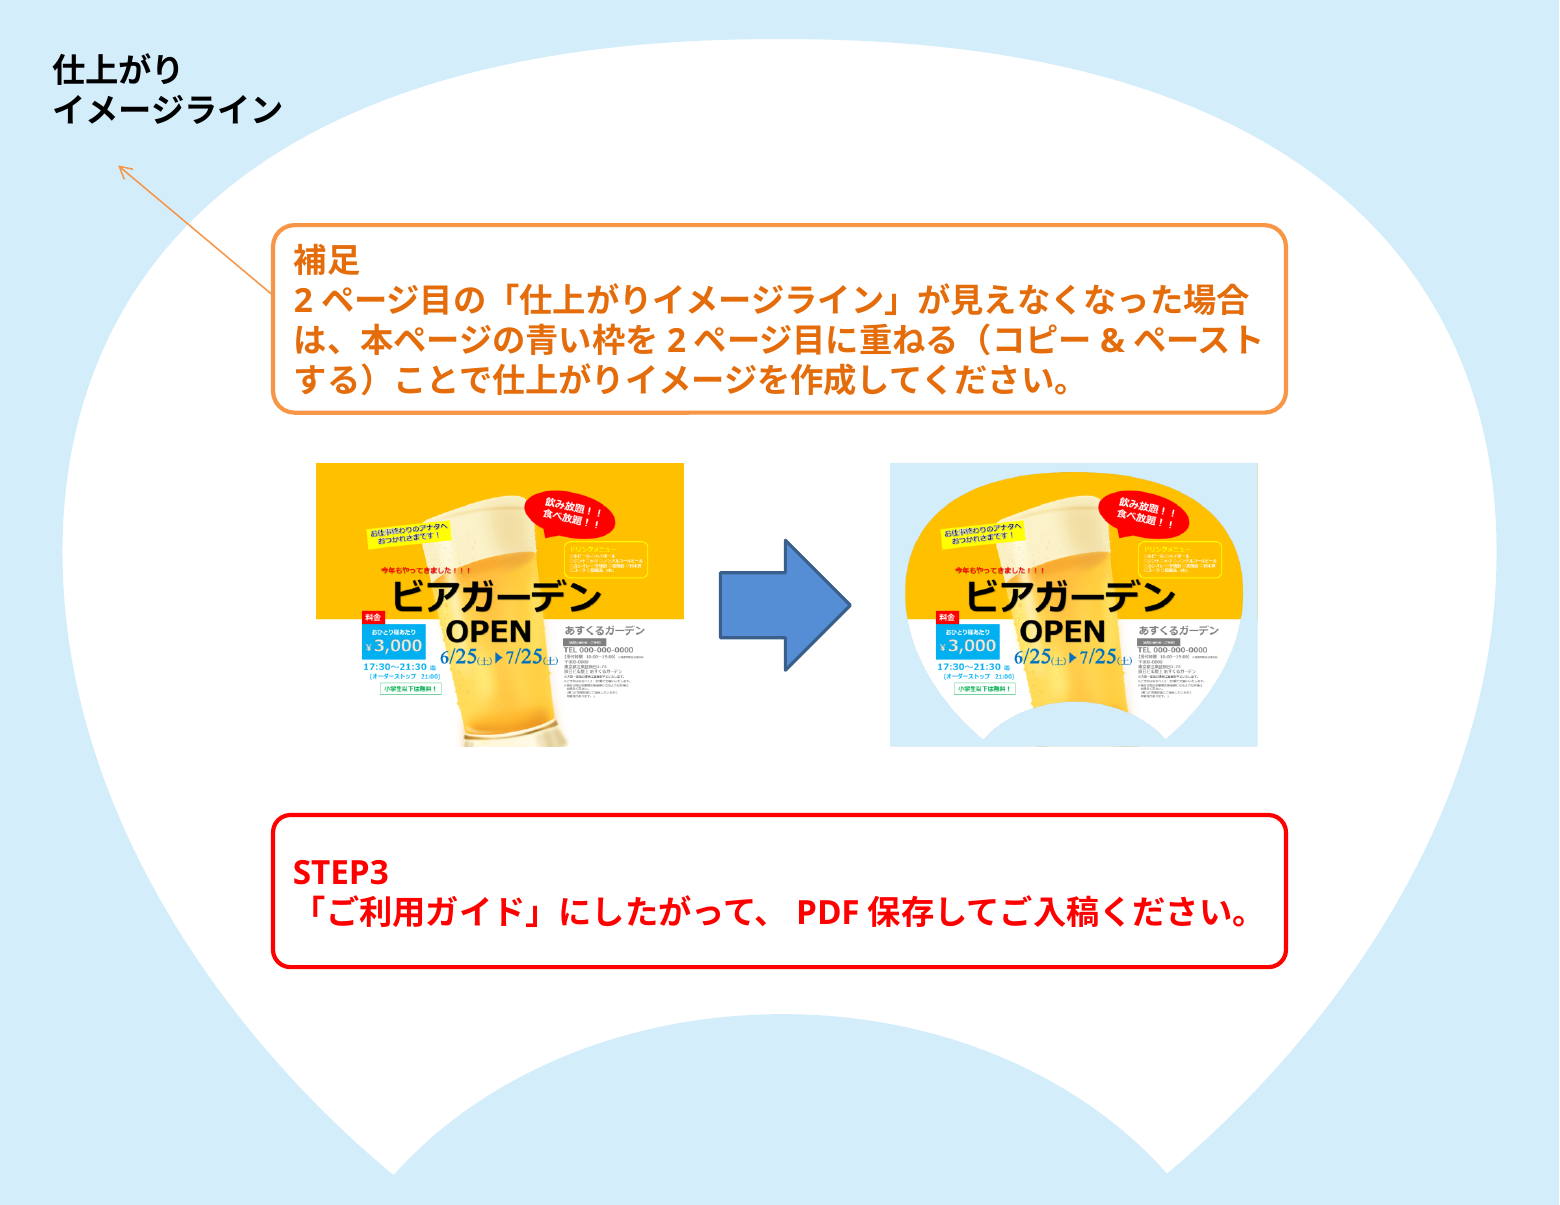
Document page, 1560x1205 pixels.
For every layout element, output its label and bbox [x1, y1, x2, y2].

text_box [117, 165, 274, 296]
picture [0, 0, 1560, 1205]
